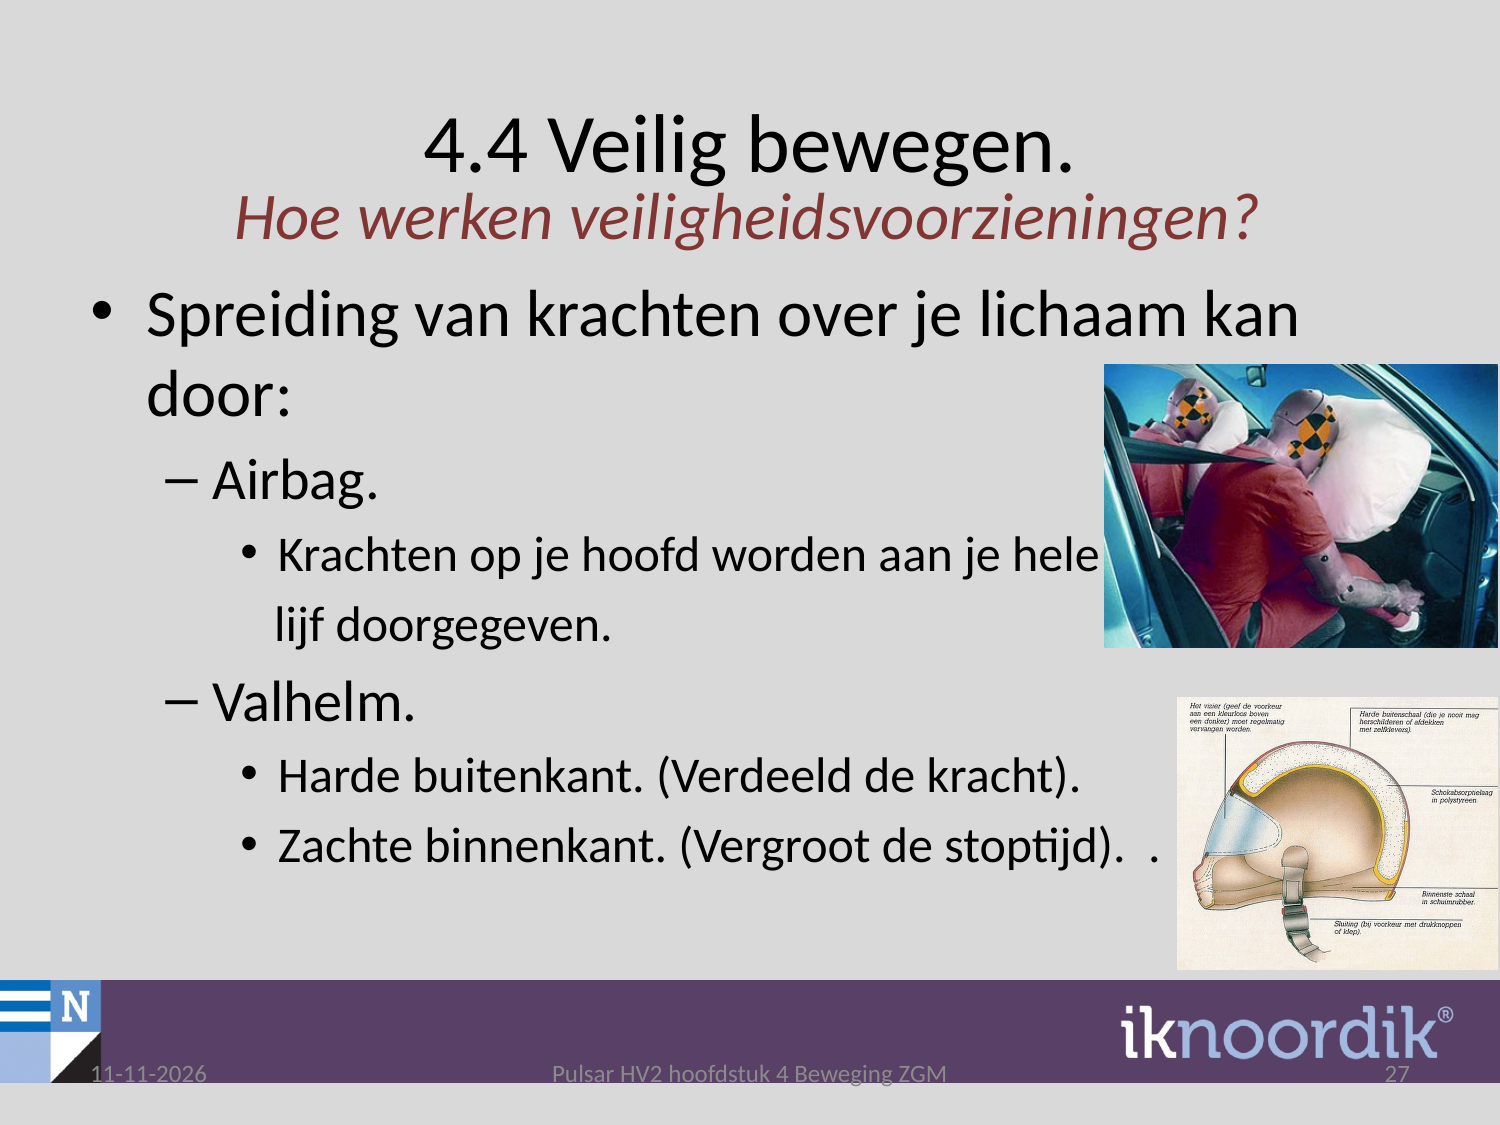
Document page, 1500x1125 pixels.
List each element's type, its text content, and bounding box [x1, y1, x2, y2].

picture [1104, 363, 1498, 648]
list Spreiding van krachten over je lichaam kan door: Airbag. Krachten op je hoofd worden aan je hele lijf doorgegeven. Valhelm. Harde buitenkant. (Verdeeld de kracht). Zachte binnenkant. (Vergroot de stoptijd). . [75, 261, 1426, 1005]
footer Pulsar HV2 hoofdstuk 4 Beweging ZGM [512, 1042, 988, 1103]
slide_number 27 [1074, 1042, 1425, 1103]
picture [1177, 697, 1499, 970]
picture [0, 980, 1500, 1083]
text_box Hoe werken veiligheidsvoorzieningen? [219, 166, 1281, 261]
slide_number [75, 1042, 425, 1103]
title 4.4 Veilig bewegen. [74, 44, 1426, 233]
